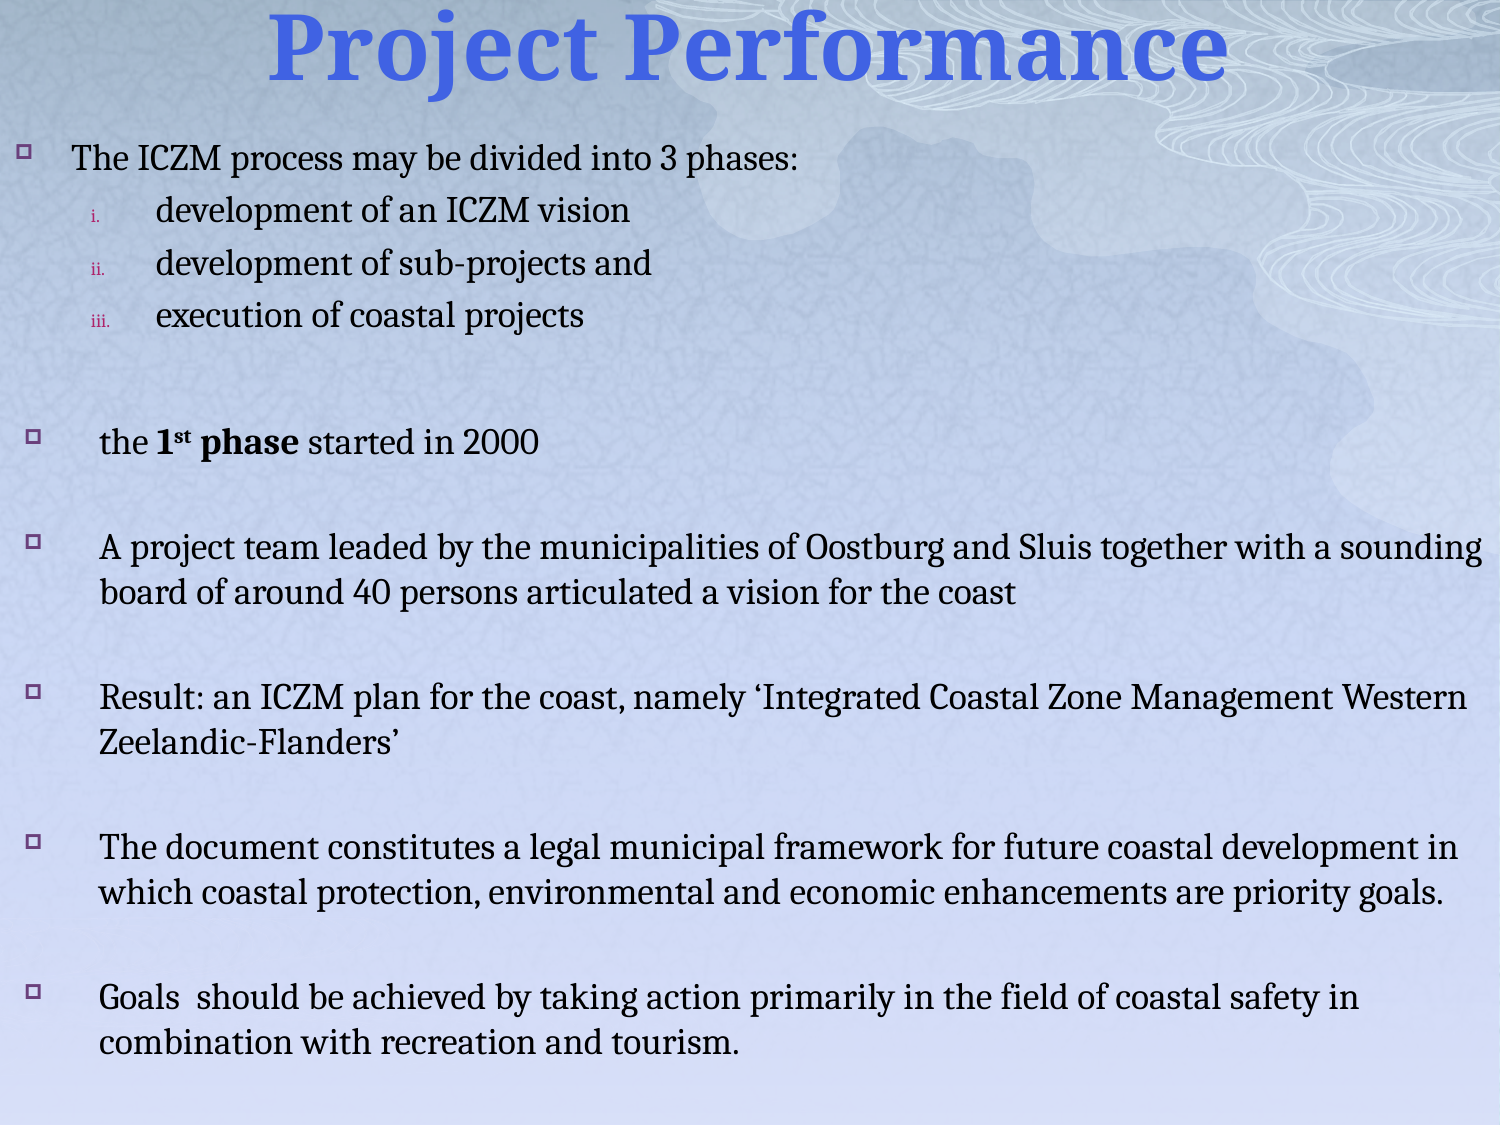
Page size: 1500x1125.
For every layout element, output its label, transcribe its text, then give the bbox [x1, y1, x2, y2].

title Project Performance [75, 0, 1425, 125]
list The ICZM process may be divided into 3 phases: development of an ICZM vision development of sub-projects and execution of coastal projects the 1st phase started in 2000 A project team leaded by the municipalities of Oostburg and Sluis together with a sounding board of around 40 persons articulated a vision for the coast Result: an ICZM plan for the coast, namely ‘Integrated Coastal Zone Management Western Zeelandic-Flanders’ The document constitutes a legal municipal framework for future coastal development in which coastal protection, environmental and economic enhancements are priority goals. Goals should be achieved by taking action primarily in the field of coastal safety in combination with recreation and tourism. [0, 125, 1500, 852]
